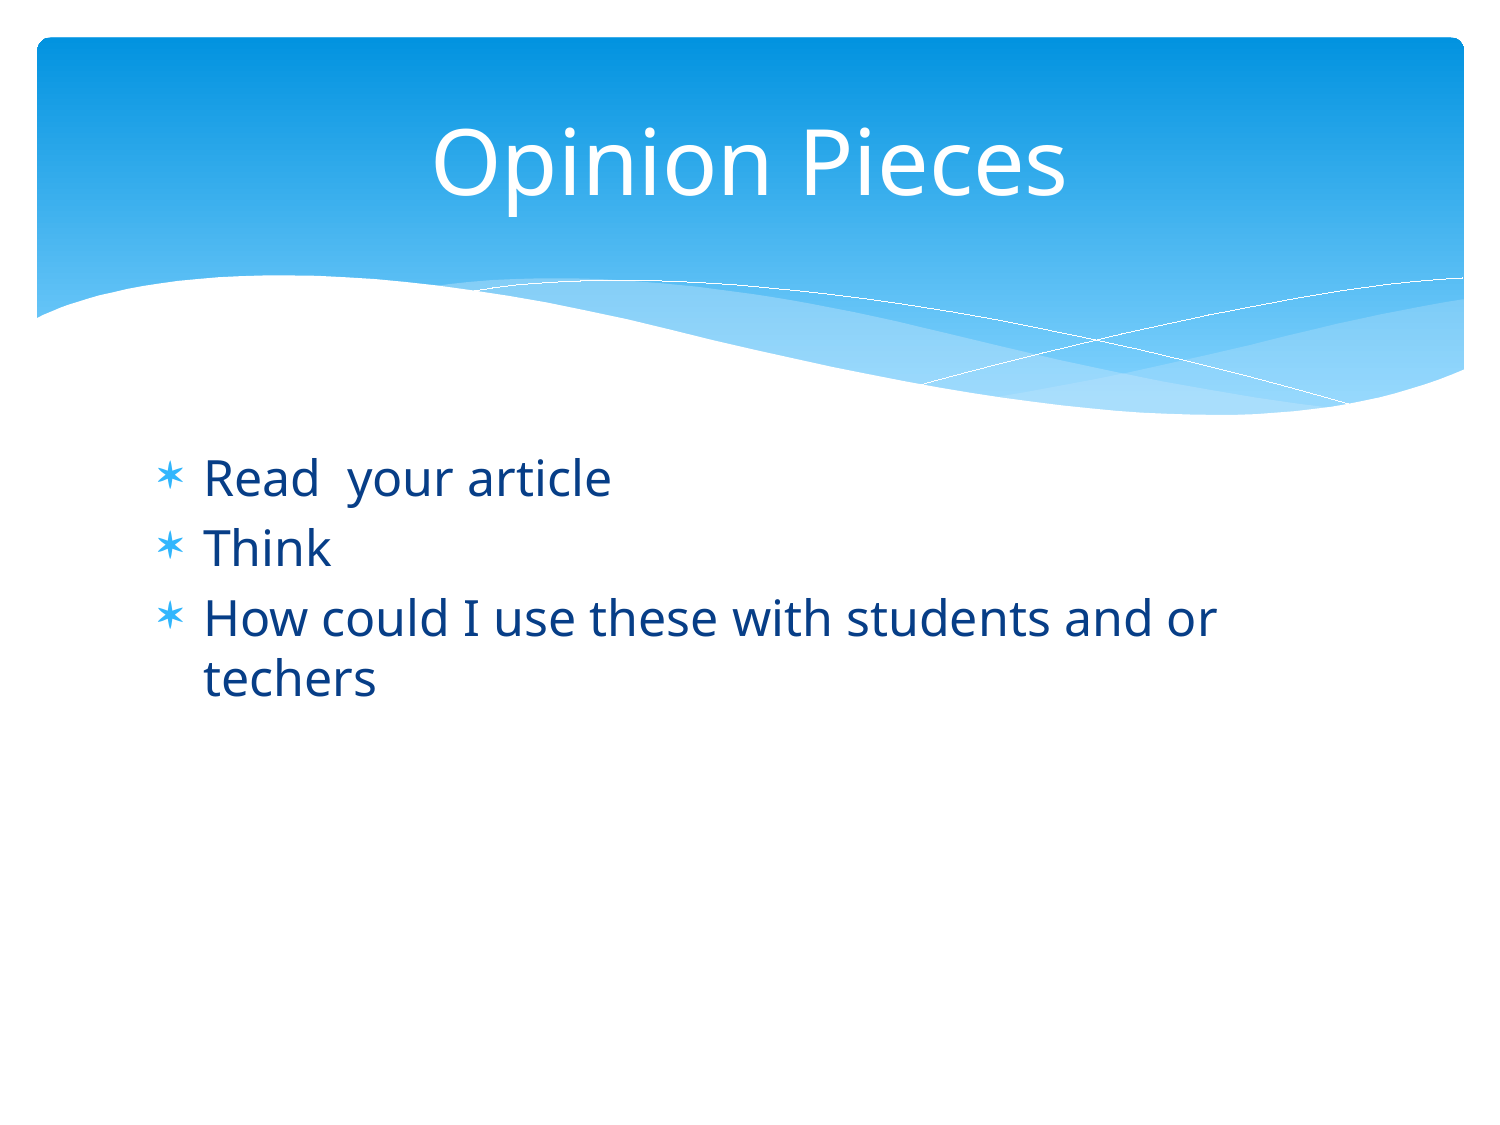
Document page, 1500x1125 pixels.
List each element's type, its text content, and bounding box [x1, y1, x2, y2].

title Opinion Pieces [75, 55, 1425, 261]
list Read your article Think How could I use these with students and or techers [143, 438, 1359, 1005]
